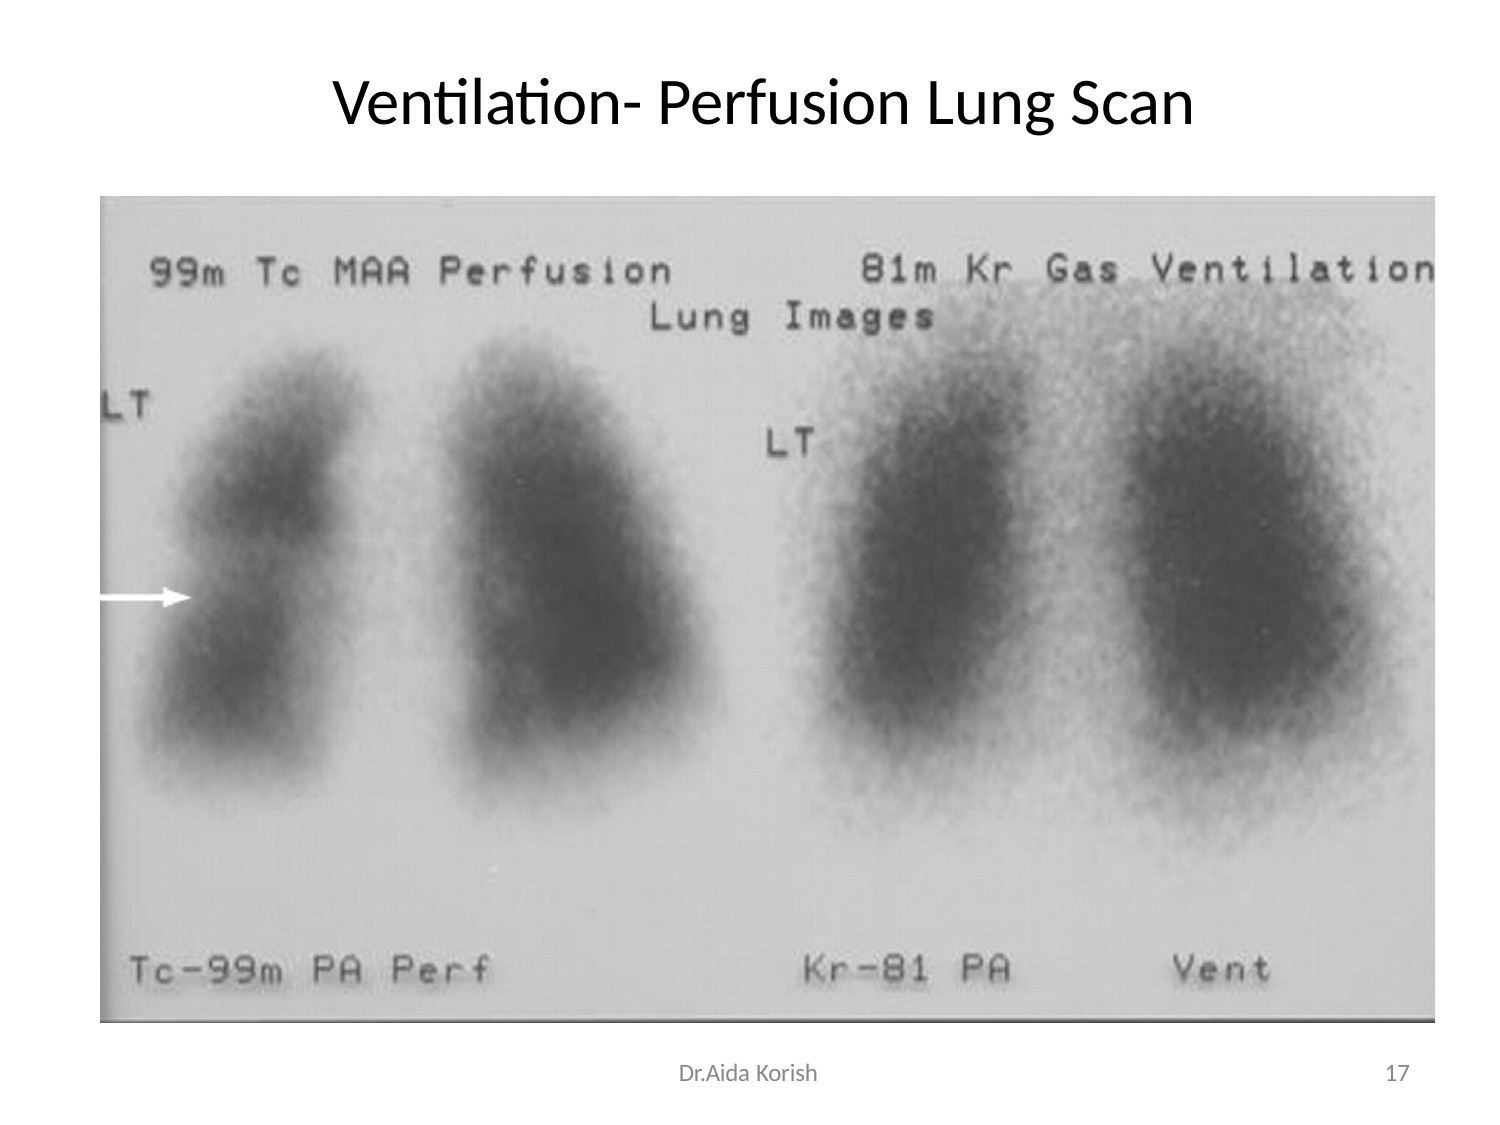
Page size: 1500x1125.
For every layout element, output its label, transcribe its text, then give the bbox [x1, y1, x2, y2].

footer Dr.Aida Korish [676, 1060, 824, 1125]
title Ventilation- Perfusion Lung Scan [293, 57, 1207, 196]
slide_number 10 [1380, 1060, 1415, 1125]
text_box [100, 196, 1436, 1023]
